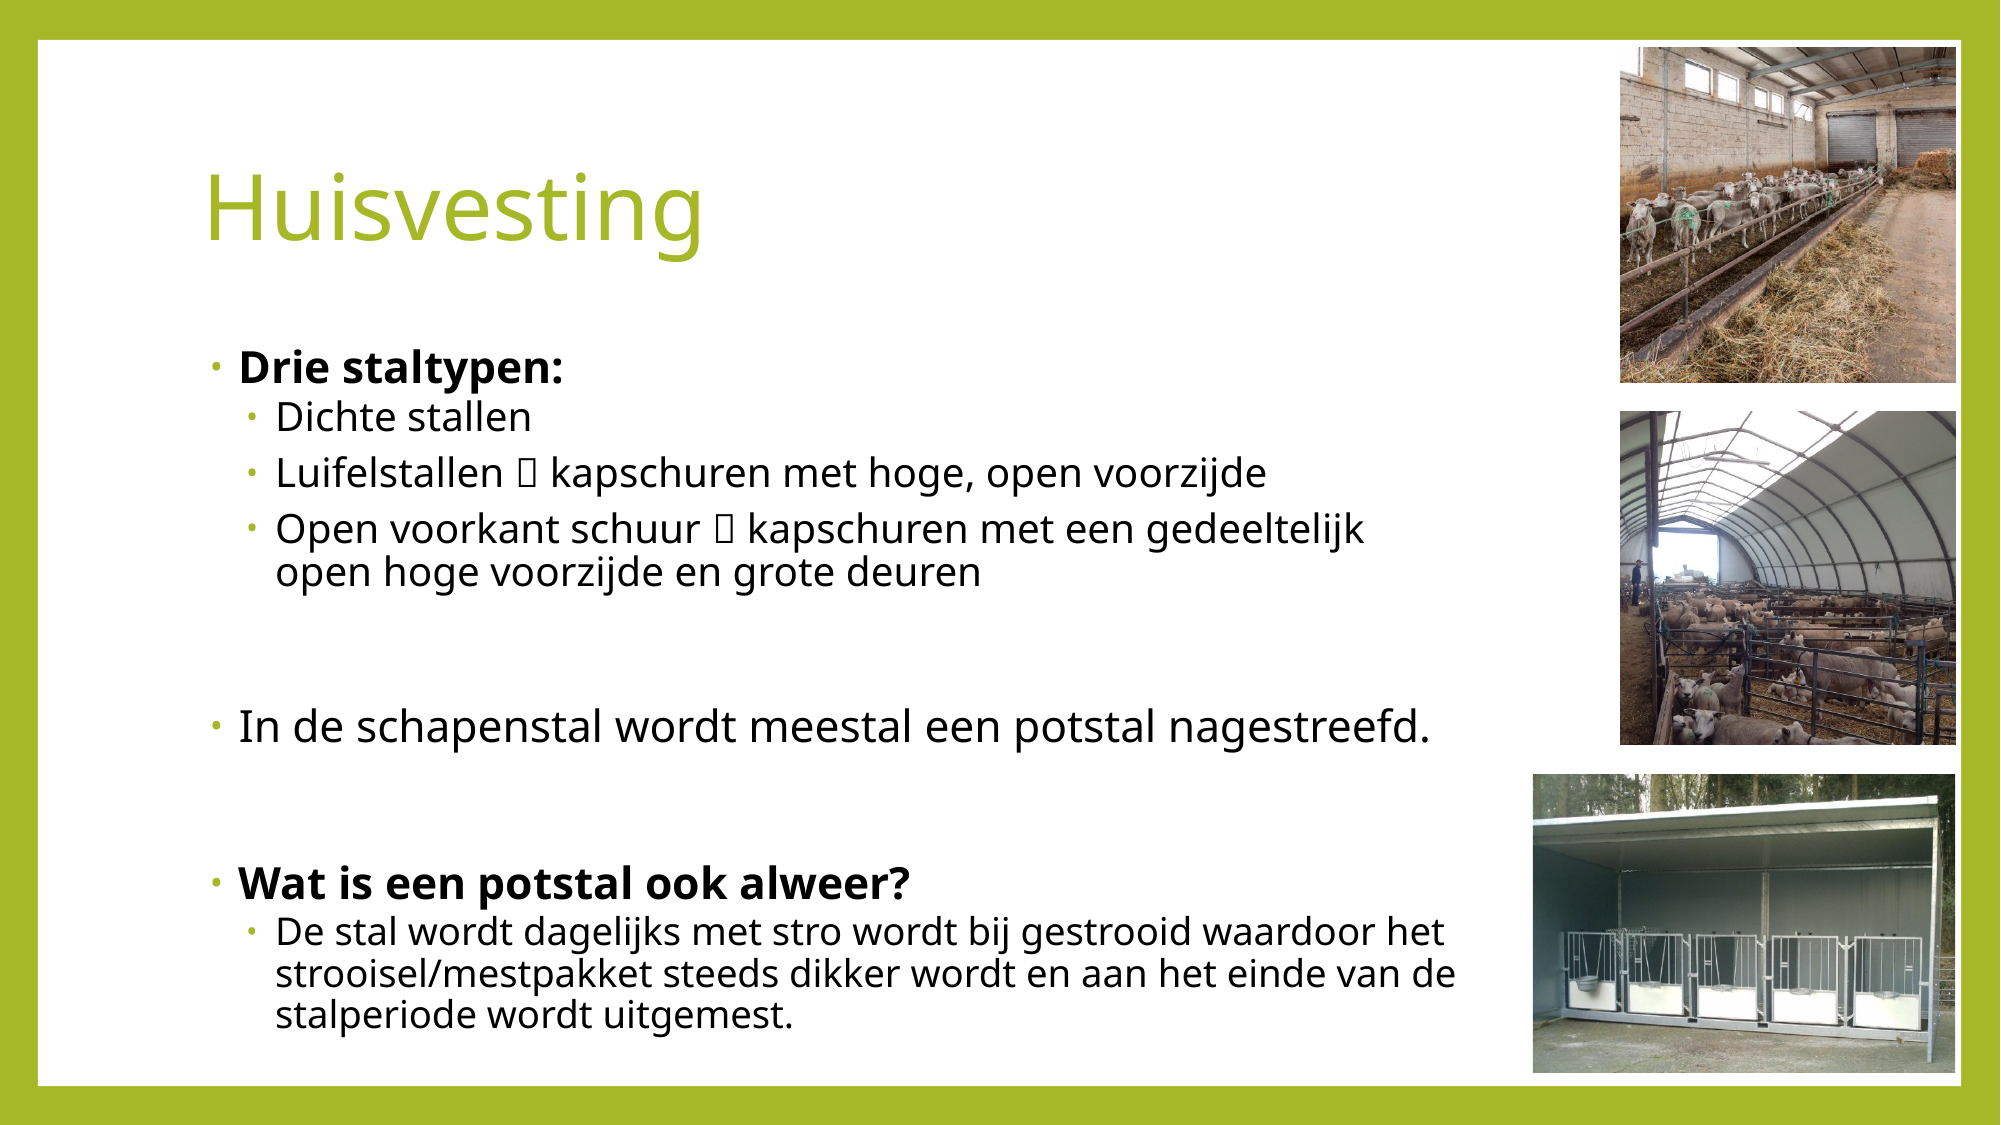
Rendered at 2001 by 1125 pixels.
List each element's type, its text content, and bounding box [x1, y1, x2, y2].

title Huisvesting [187, 99, 1613, 323]
list Drie staltypen: Dichte stallen Luifelstallen  kapschuren met hoge, open voorzijde Open voorkant schuur  kapschuren met een gedeeltelijk open hoge voorzijde en grote deuren In de schapenstal wordt meestal een potstal nagestreefd. Wat is een potstal ook alweer? De stal wordt dagelijks met stro wordt bij gestrooid waardoor het strooisel/mestpakket steeds dikker wordt en aan het einde van de stalperiode wordt uitgemest. [187, 337, 1482, 1055]
picture [1532, 773, 1956, 1073]
picture [1619, 411, 1956, 746]
picture [1619, 46, 1956, 383]
